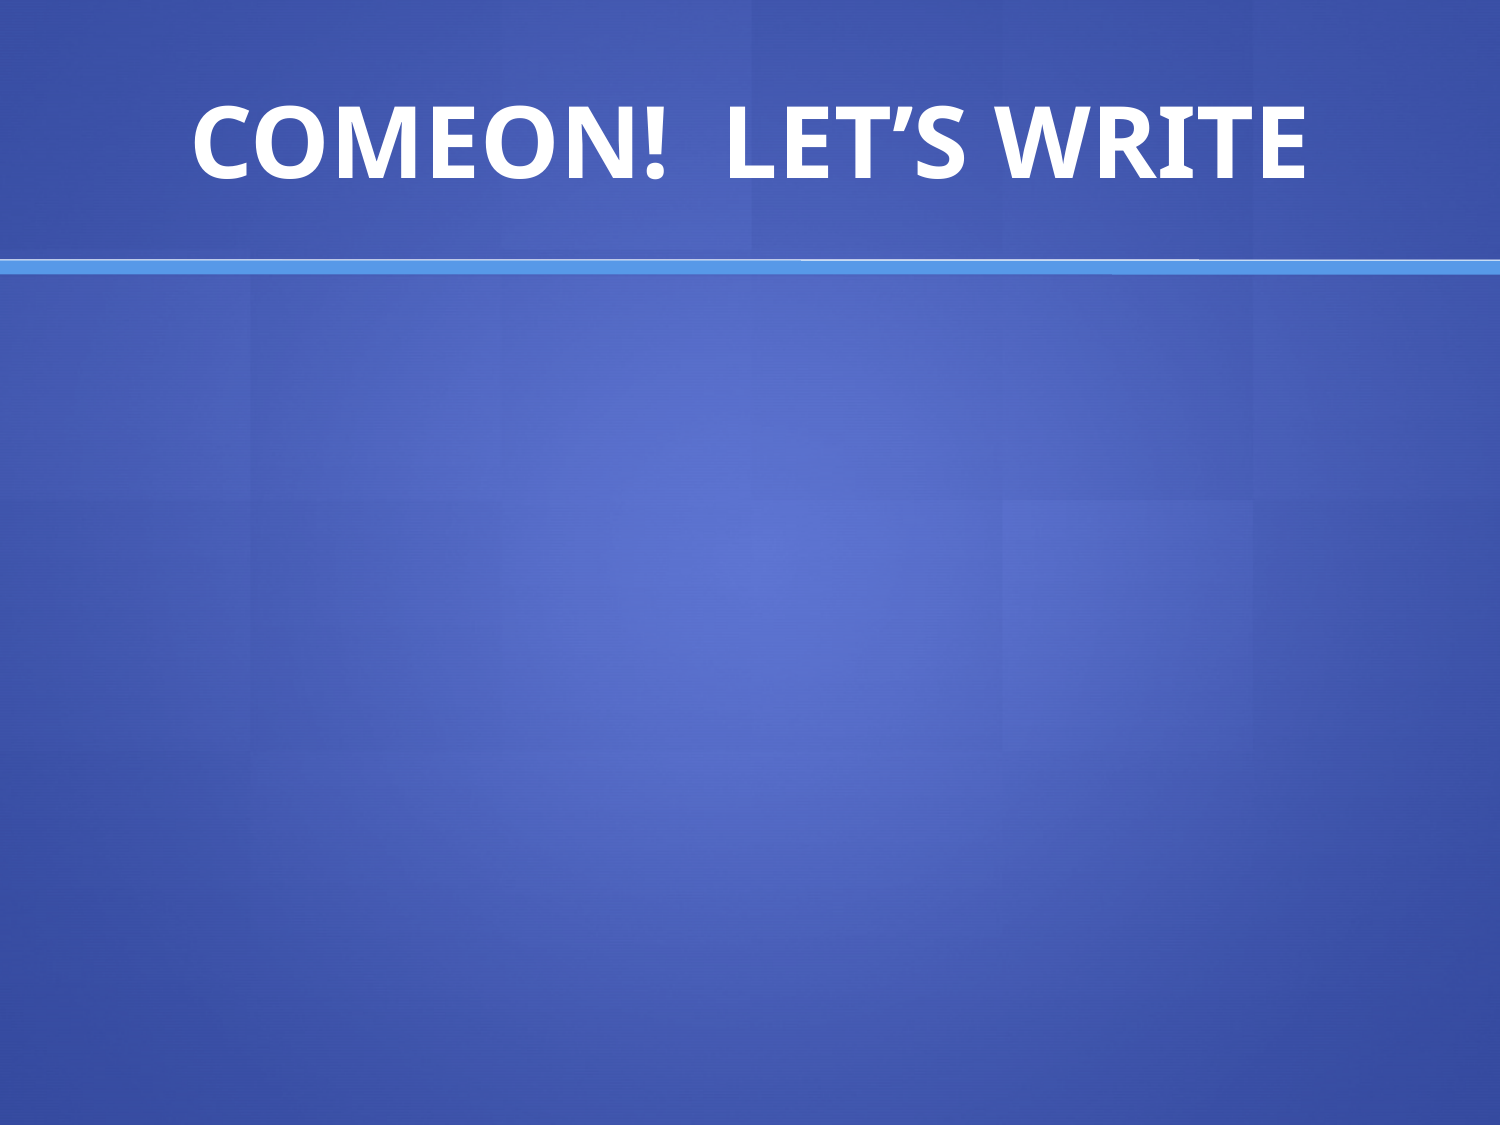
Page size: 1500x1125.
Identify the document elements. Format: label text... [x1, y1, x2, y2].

title COMEON! LET’S WRITE [75, 45, 1425, 233]
